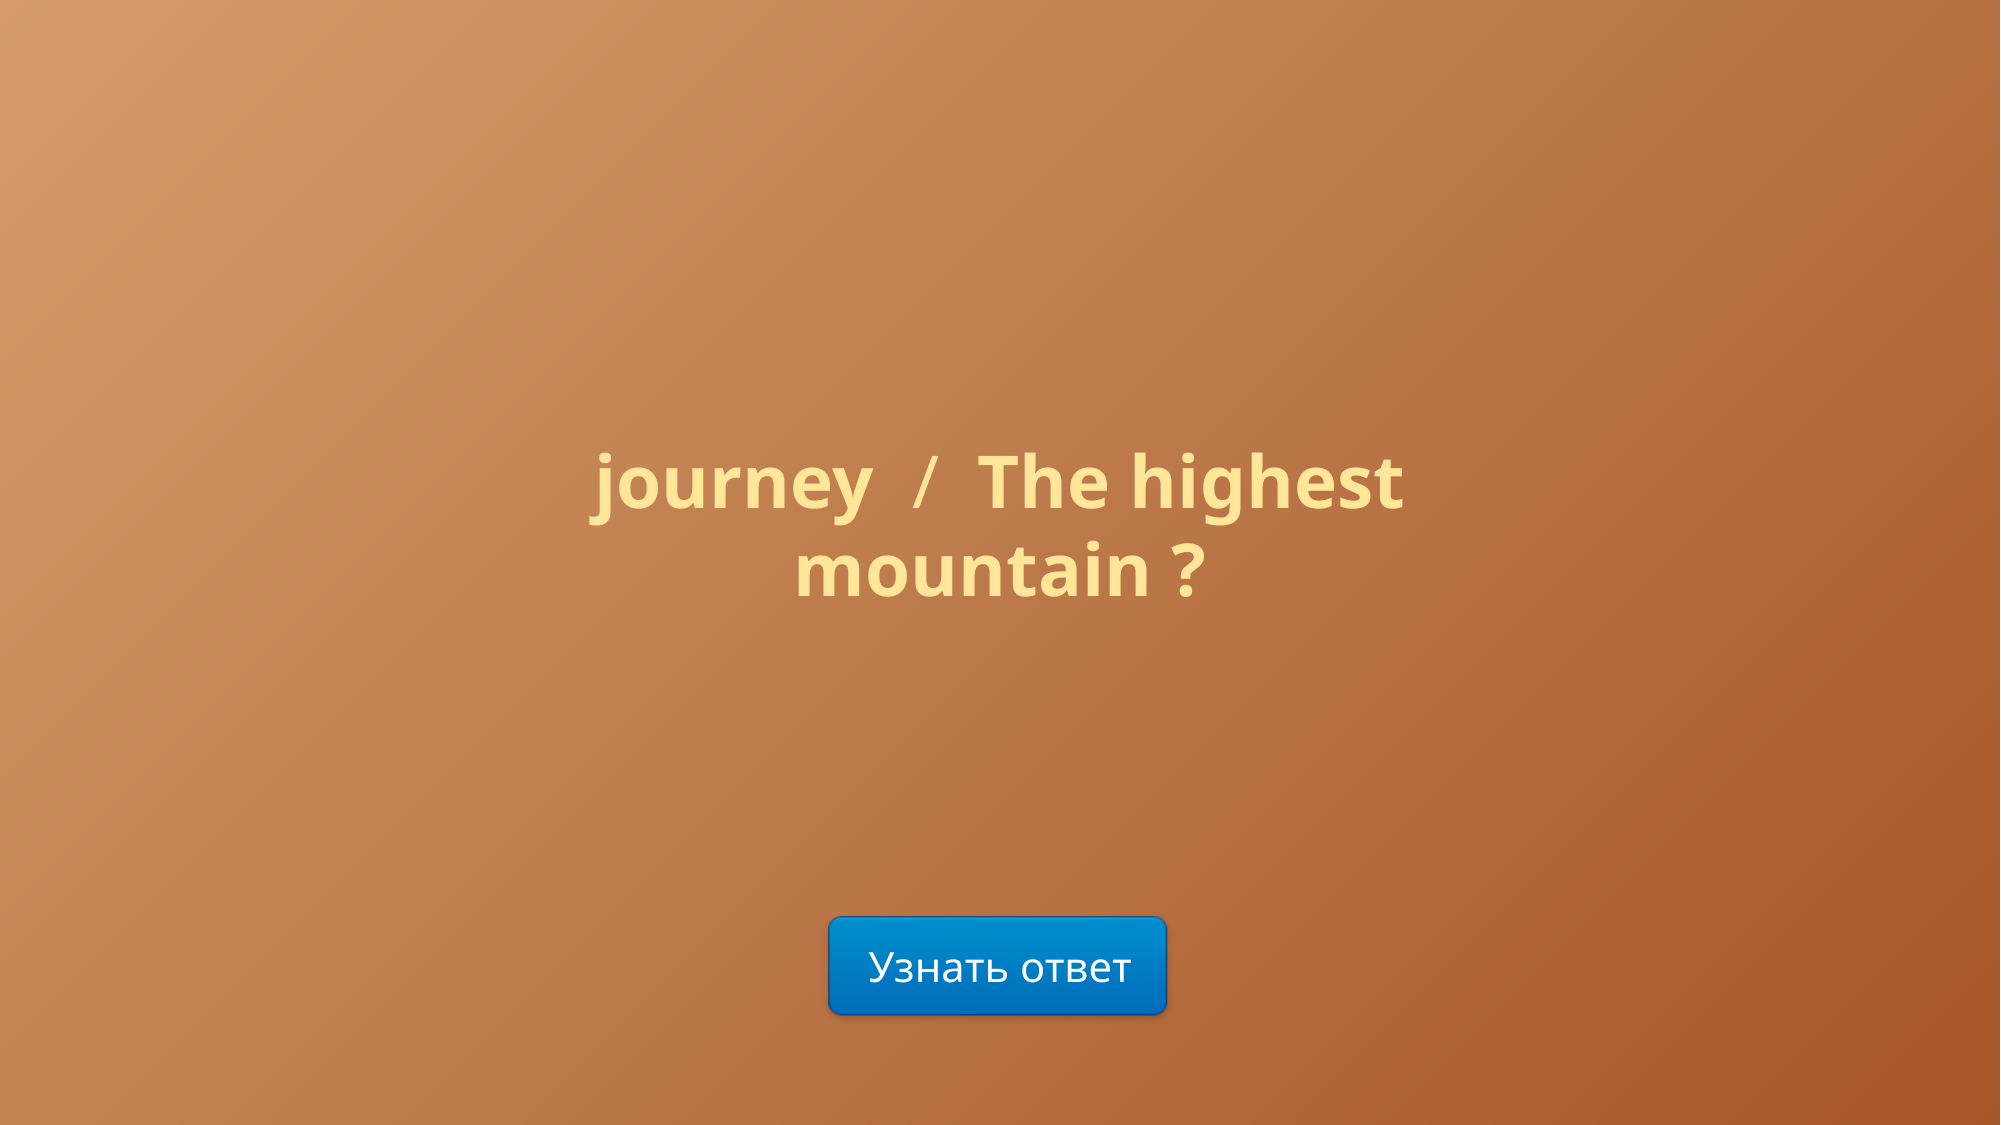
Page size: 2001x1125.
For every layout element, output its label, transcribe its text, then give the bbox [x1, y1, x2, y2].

title [150, 105, 1916, 857]
text_box journey / The highest mountain ? [403, 428, 1598, 619]
picture [793, 902, 1180, 1035]
